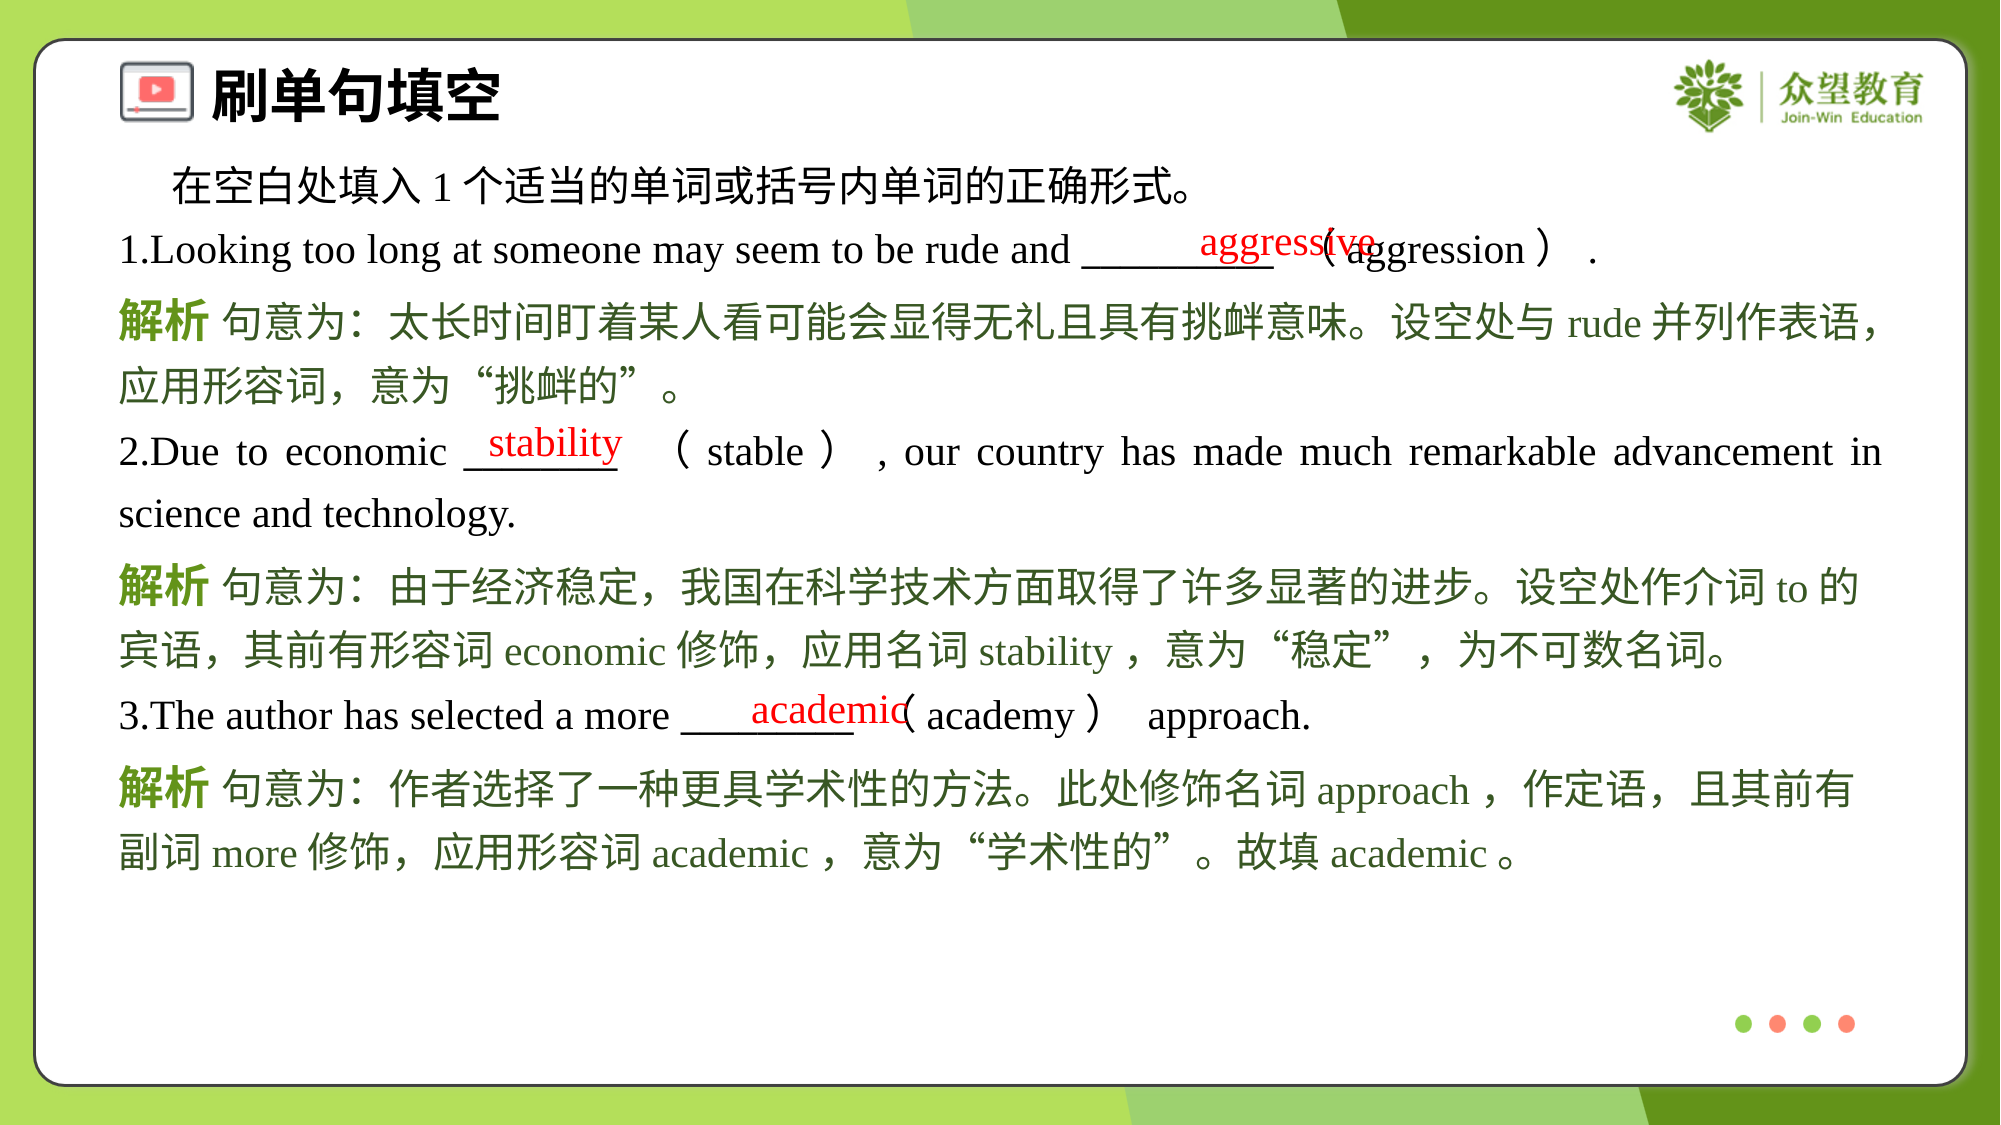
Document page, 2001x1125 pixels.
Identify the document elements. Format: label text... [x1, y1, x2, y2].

text_box 在空白处填入1个适当的单词或括号内单词的正确形式。 1.Looking too long at someone may seem to be rude and __________ （aggression）. [118, 146, 1883, 267]
text_box 2.Due to economic ________ （stable）, our country has made much remarkable advancement in science and technology. [118, 411, 1883, 531]
text_box stability [484, 402, 628, 461]
text_box academic [746, 669, 914, 727]
text_box aggressive [1195, 201, 1381, 259]
picture [0, 0, 2000, 1125]
text_box 3.The author has selected a more _________ （academy） approach. [118, 675, 1883, 733]
text_box 解析 句意为：太长时间盯着某人看可能会显得无礼且具有挑衅意味。设空处与rude并列作表语，应用形容词，意为“挑衅的”。 [118, 278, 1883, 405]
text_box 解析 句意为：由于经济稳定，我国在科学技术方面取得了许多显著的进步。设空处作介词to的宾语，其前有形容词economic修饰，应用名词stability，意为“稳定”，为不可数名词。 [118, 542, 1883, 670]
text_box 解析 句意为：作者选择了一种更具学术性的方法。此处修饰名词approach，作定语，且其前有副词more修饰，应用形容词academic，意为“学术性的”。故填academic。 [118, 744, 1883, 872]
